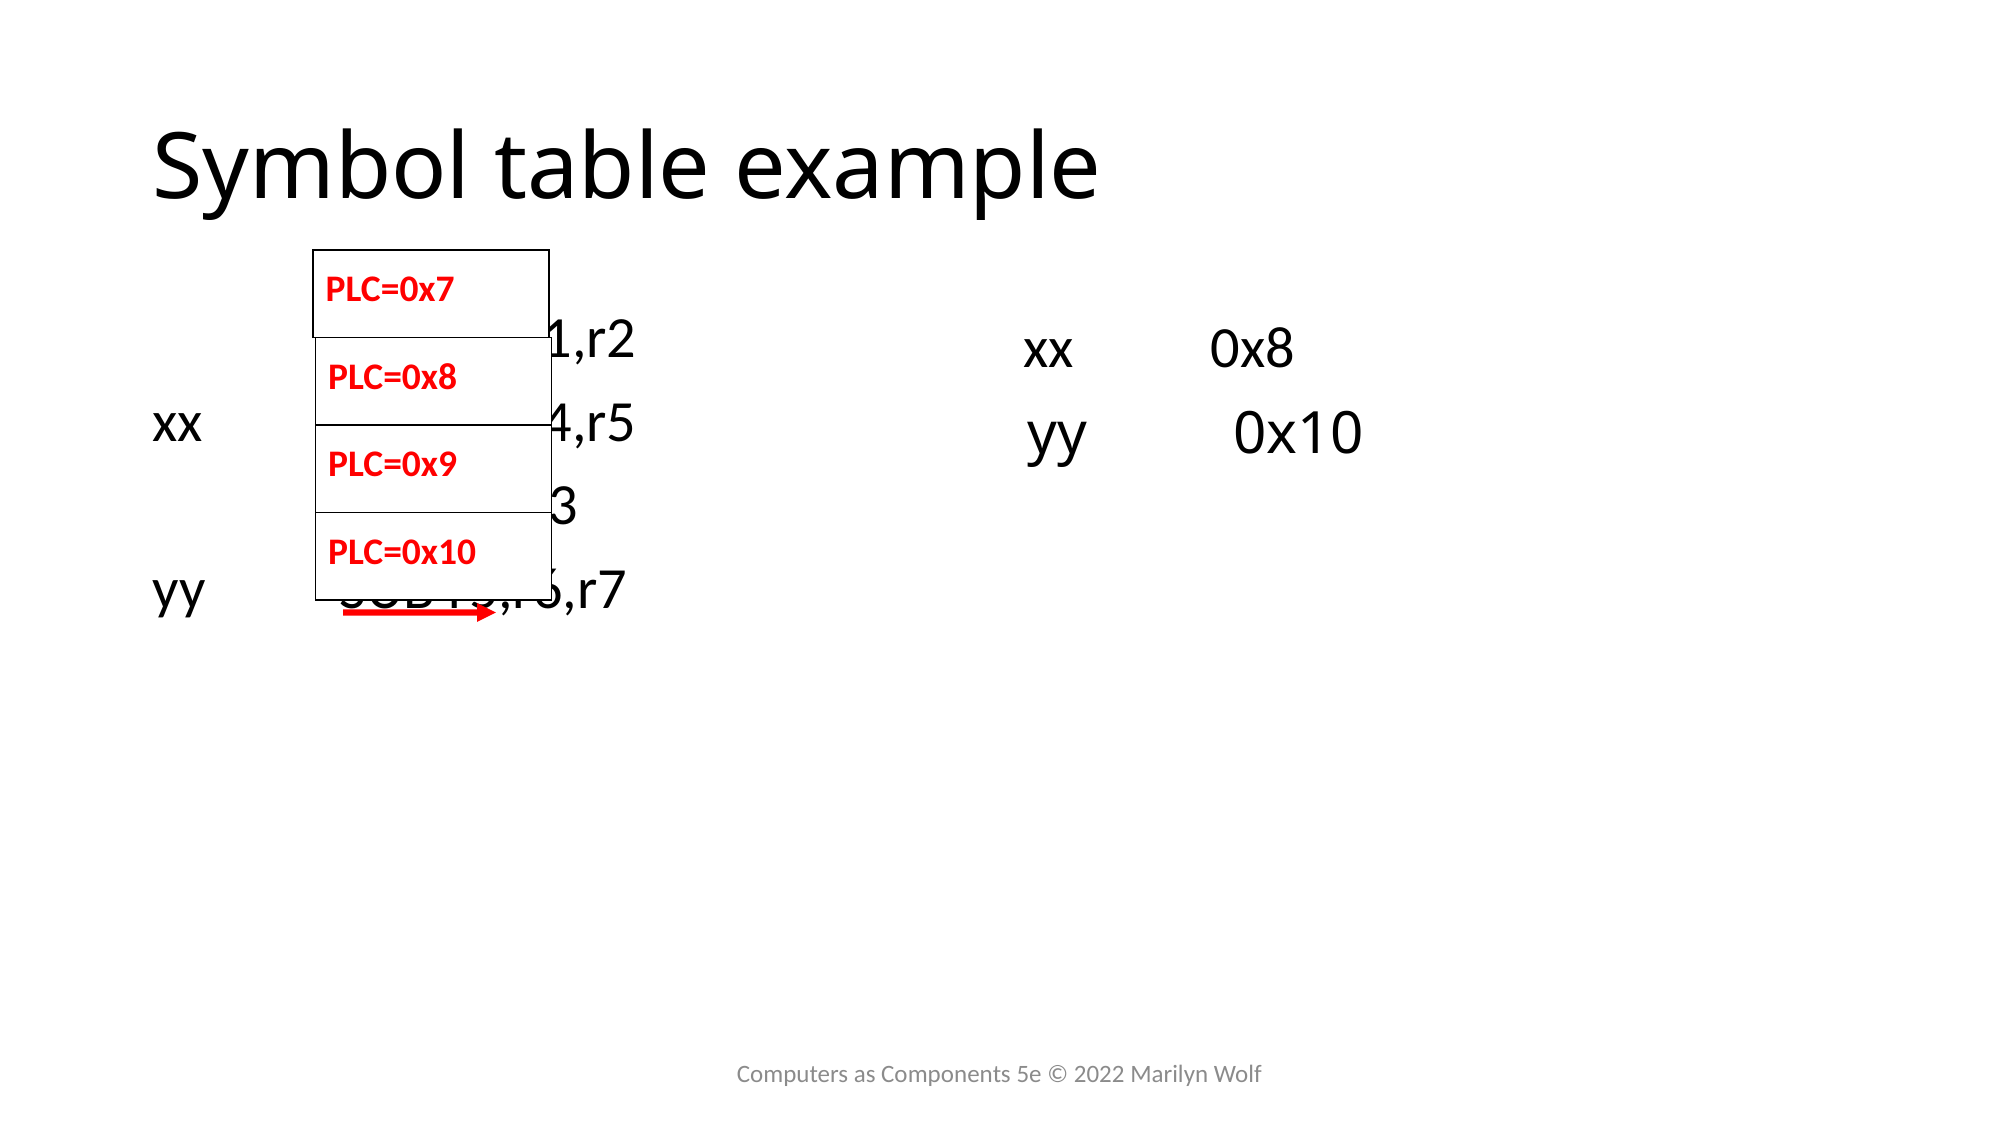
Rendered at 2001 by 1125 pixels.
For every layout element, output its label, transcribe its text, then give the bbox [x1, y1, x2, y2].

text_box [312, 337, 552, 424]
footer Computers as Components 5e © 2022 Marilyn Wolf [662, 1042, 1338, 1103]
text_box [309, 249, 549, 350]
list ADD r0,r1,r2 xx ADD r3,r4,r5 CMP r0,r3 yy SUB r5,r6,r7 [137, 299, 1863, 1014]
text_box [312, 424, 552, 512]
list xx 0x8 [1008, 309, 1667, 400]
title Symbol table example [137, 59, 1863, 278]
text_box yy 0x10 [1012, 387, 1671, 479]
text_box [312, 512, 552, 613]
